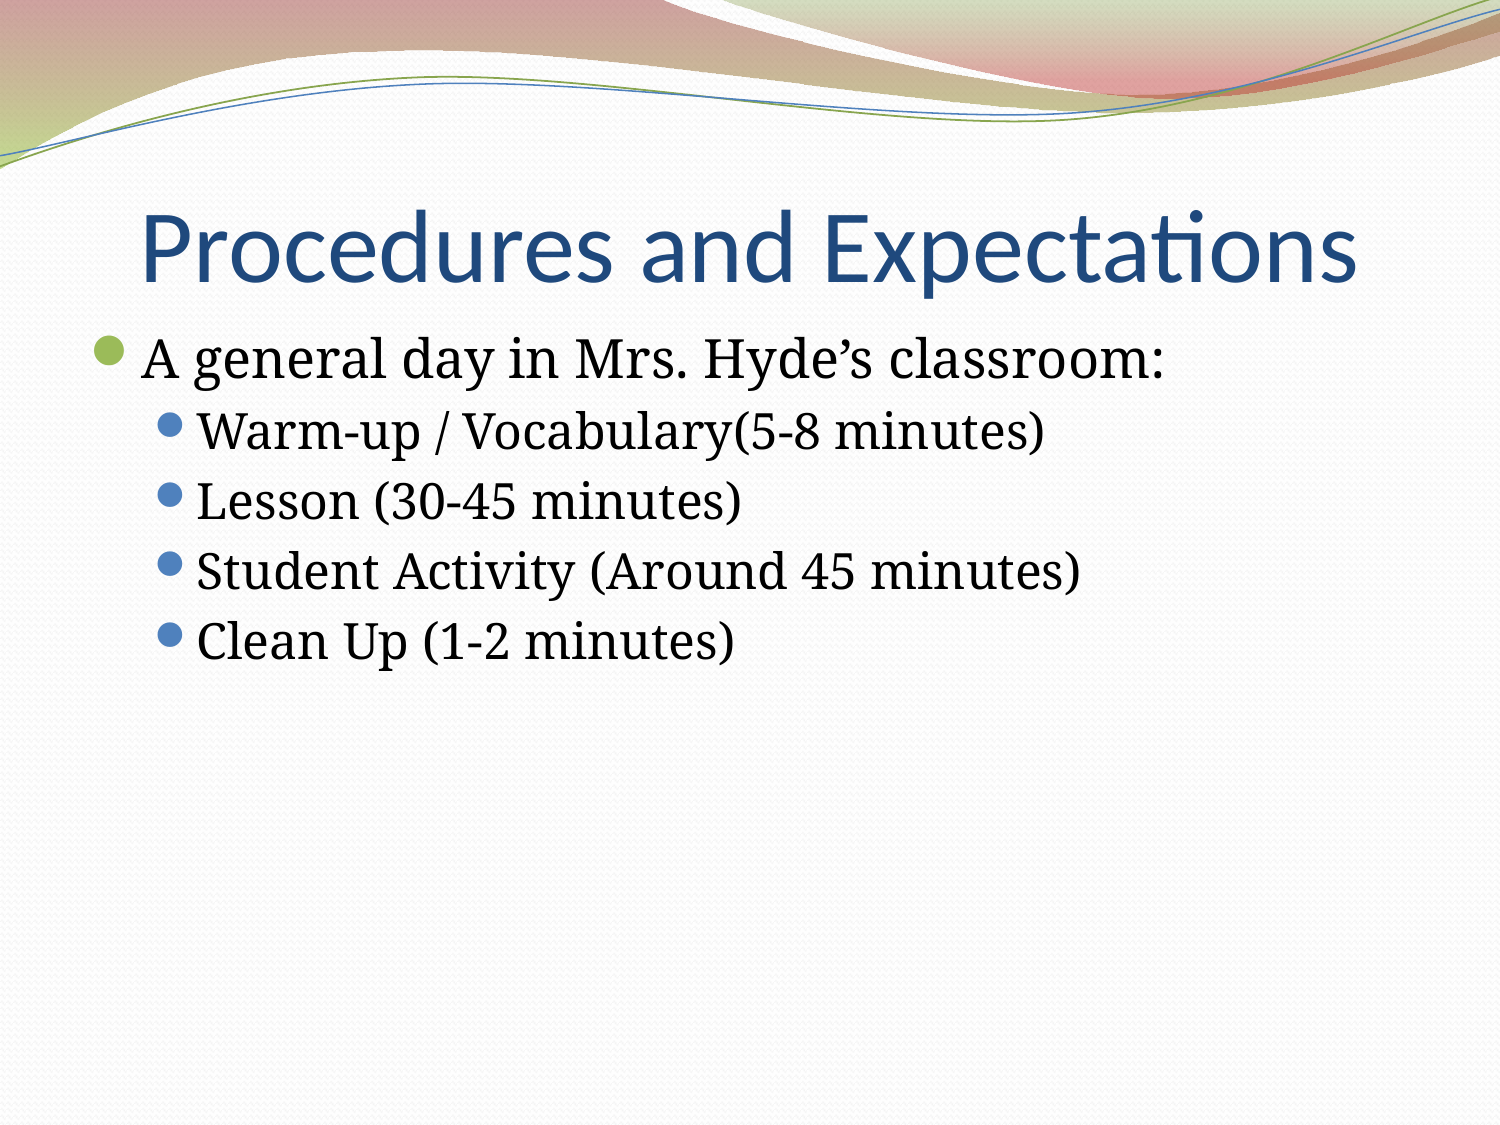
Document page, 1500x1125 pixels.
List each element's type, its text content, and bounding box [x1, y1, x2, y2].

title Procedures and Expectations [75, 115, 1425, 303]
list A general day in Mrs. Hyde’s classroom: Warm-up / Vocabulary(5-8 minutes) Lesson (30-45 minutes) Student Activity (Around 45 minutes) Clean Up (1-2 minutes) [75, 317, 1425, 1038]
